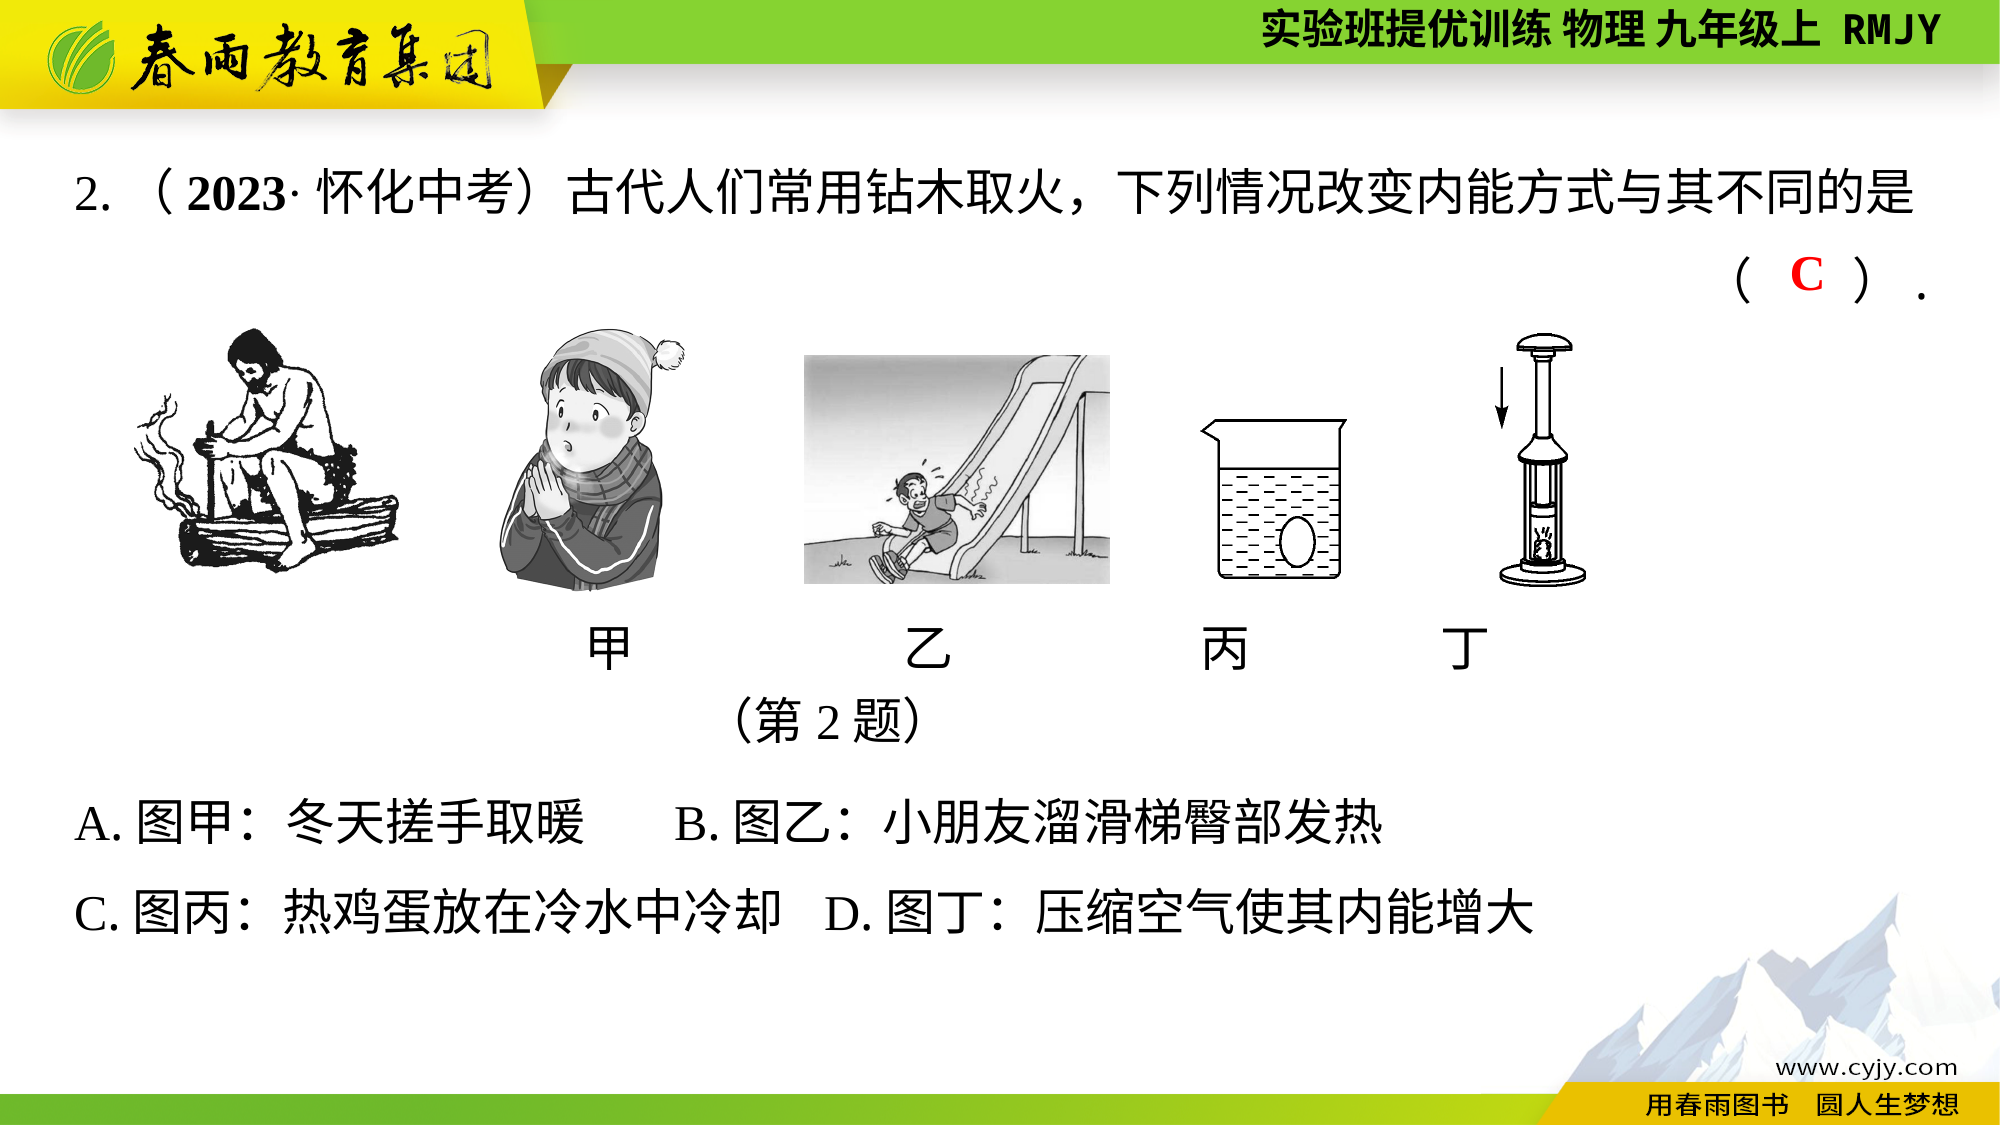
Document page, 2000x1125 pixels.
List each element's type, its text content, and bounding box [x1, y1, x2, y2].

text_box C [1774, 233, 1841, 308]
list 2.（2023·怀化中考）古代人们常用钻木取火，下列情况改变内能方式与其不同的是 （ ）. A.图甲：冬天搓手取暖 B.图乙：小朋友溜滑梯臀部发热 C.图丙：热鸡蛋放在冷水中冷却 D.图丁：压缩空气使其内能增大 [59, 122, 1944, 956]
text_box 甲 乙 丙 丁 [570, 578, 1658, 684]
picture [0, 0, 2000, 1125]
text_box （第2题） [689, 682, 968, 758]
